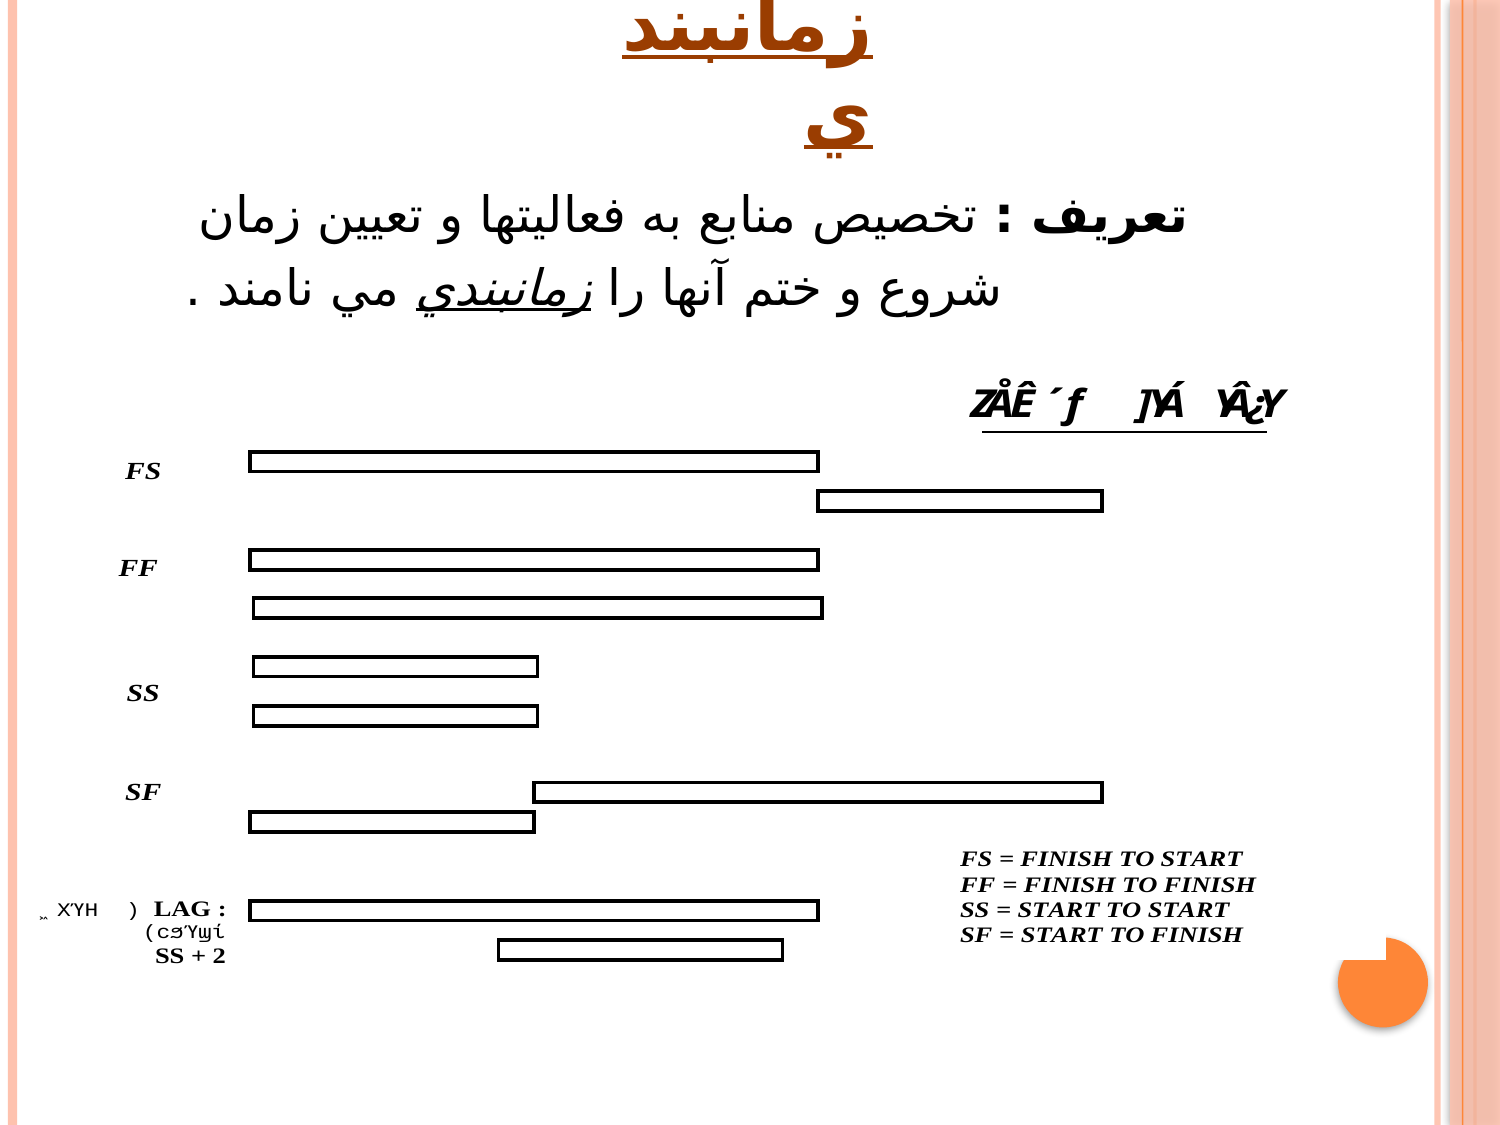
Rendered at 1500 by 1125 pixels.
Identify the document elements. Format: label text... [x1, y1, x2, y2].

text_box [24, 374, 1388, 1088]
title زمانبندي [575, 0, 888, 163]
text_box تعريف : تخصيص منابع به فعاليتها و تعيين زمان شروع و ختم آنها را زمانبندي مي نامند . [50, 174, 1363, 363]
